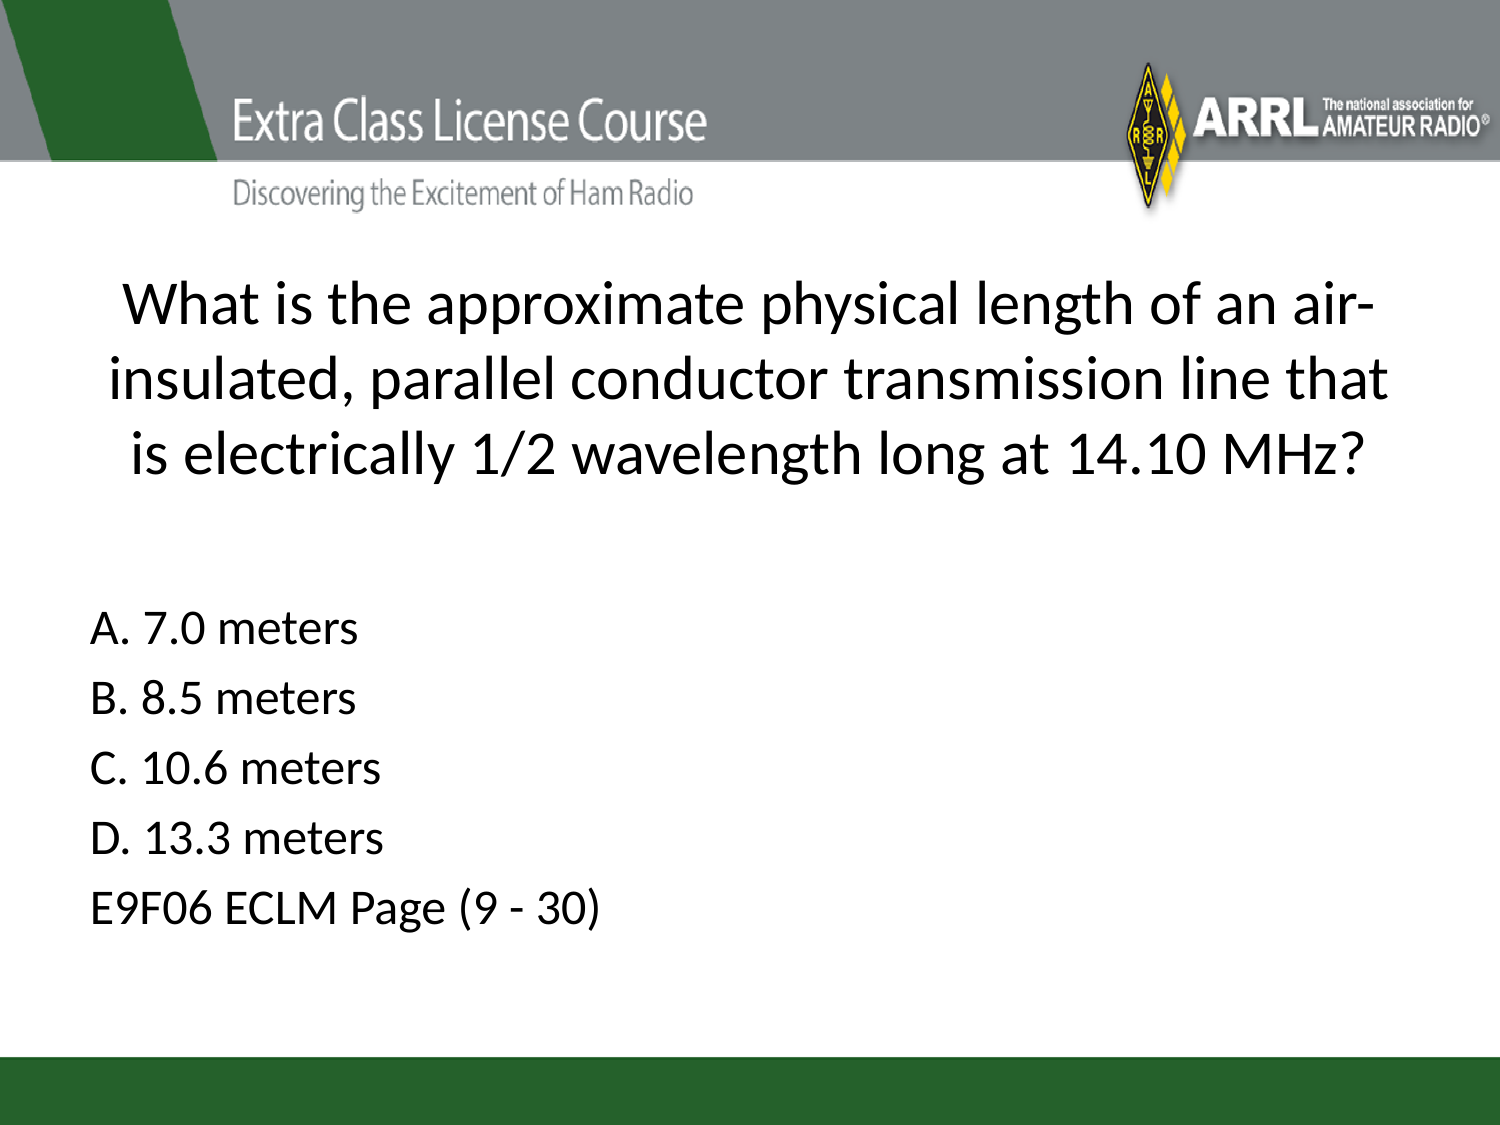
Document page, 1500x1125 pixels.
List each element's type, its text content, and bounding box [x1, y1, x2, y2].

title What is the approximate physical length of an air-insulated, parallel conductor transmission line that is electrically 1/2 wavelength long at 14.10 MHz? [75, 254, 1425, 435]
picture [0, 0, 1500, 1125]
list A. 7.0 meters B. 8.5 meters C. 10.6 meters D. 13.3 meters E9F06 ECLM Page (9 - 30) [75, 587, 1425, 963]
